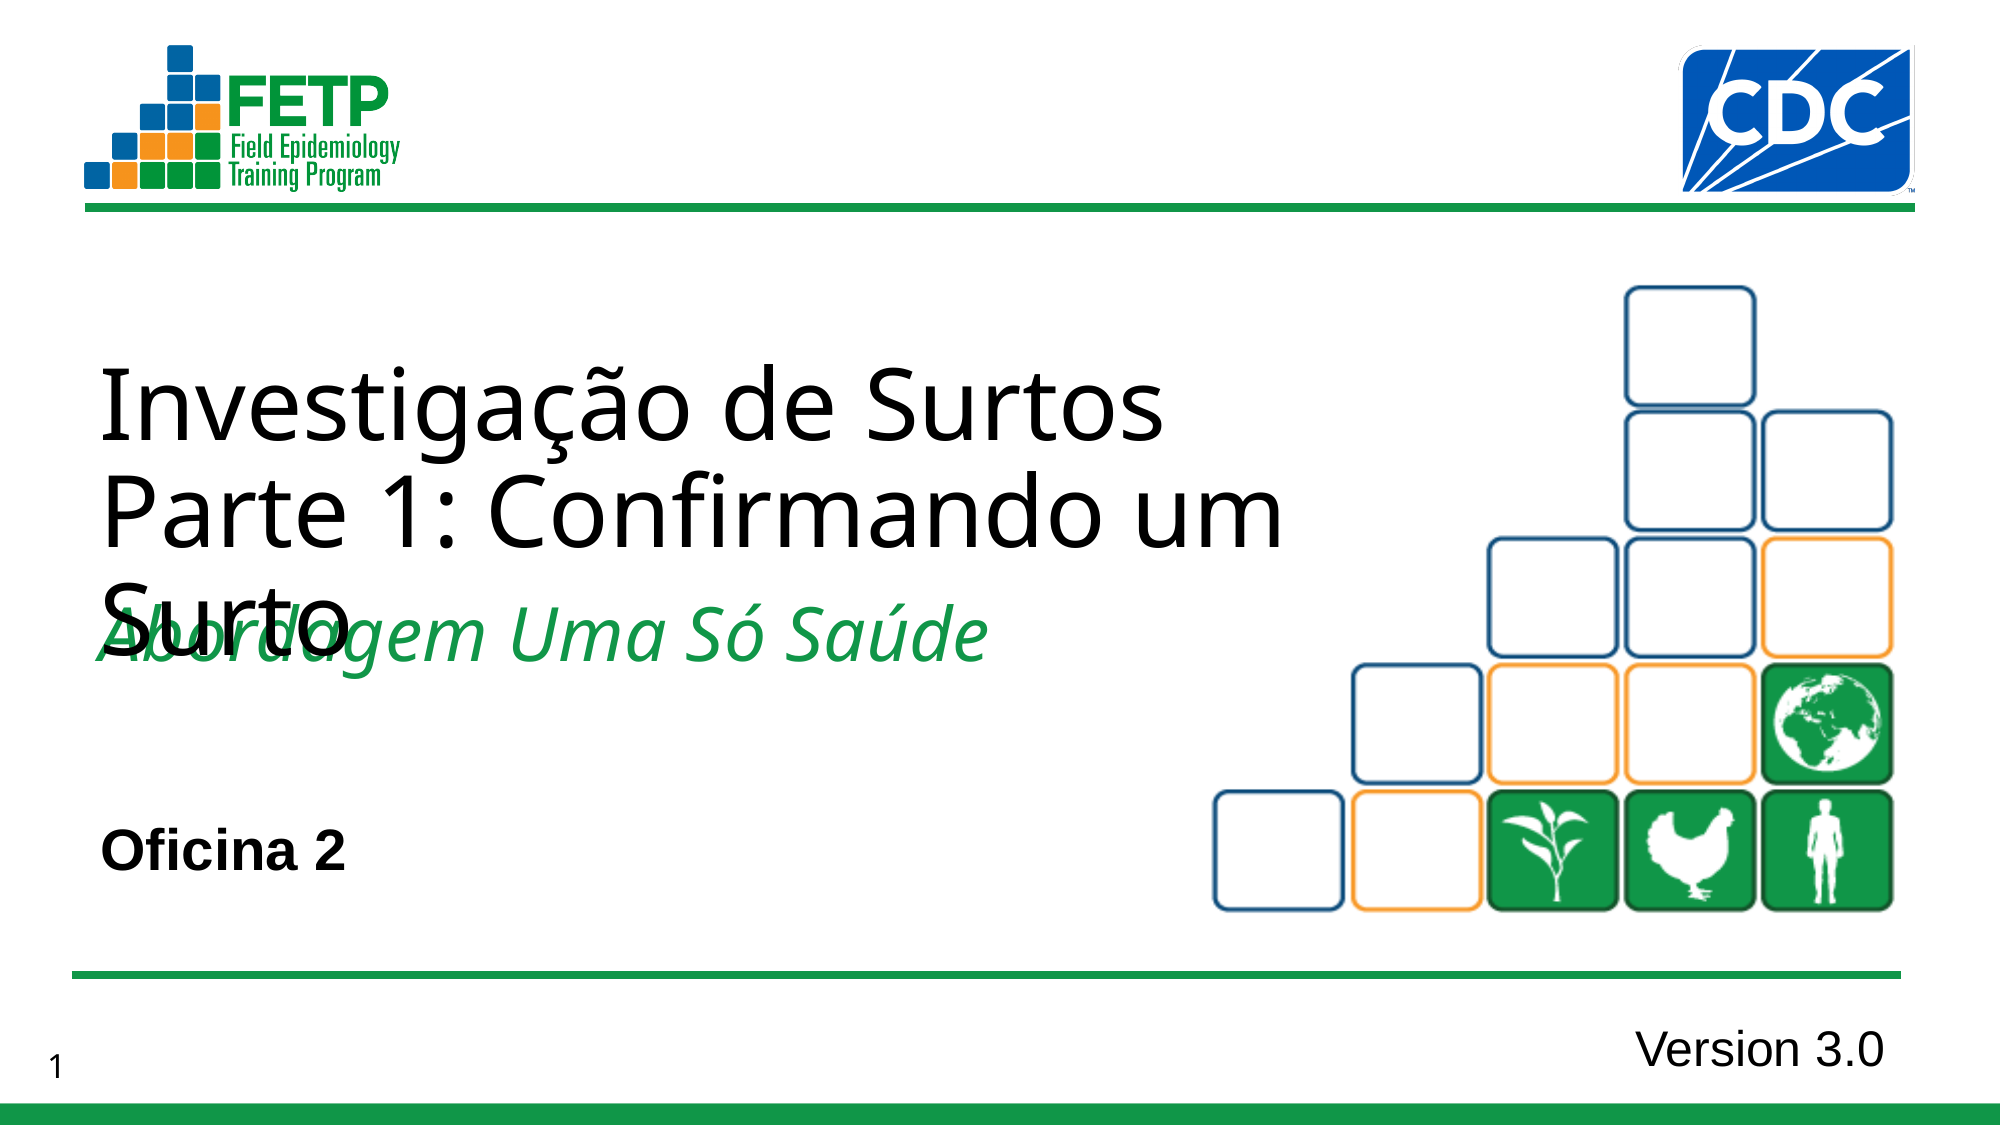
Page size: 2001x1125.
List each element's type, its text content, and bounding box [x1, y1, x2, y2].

list Investigação de Surtos Parte 1: Confirmando um Surto [84, 346, 1488, 607]
list Oficina 2 [85, 812, 574, 898]
picture [84, 45, 400, 192]
picture [1678, 45, 1915, 196]
picture [1186, 254, 1915, 928]
